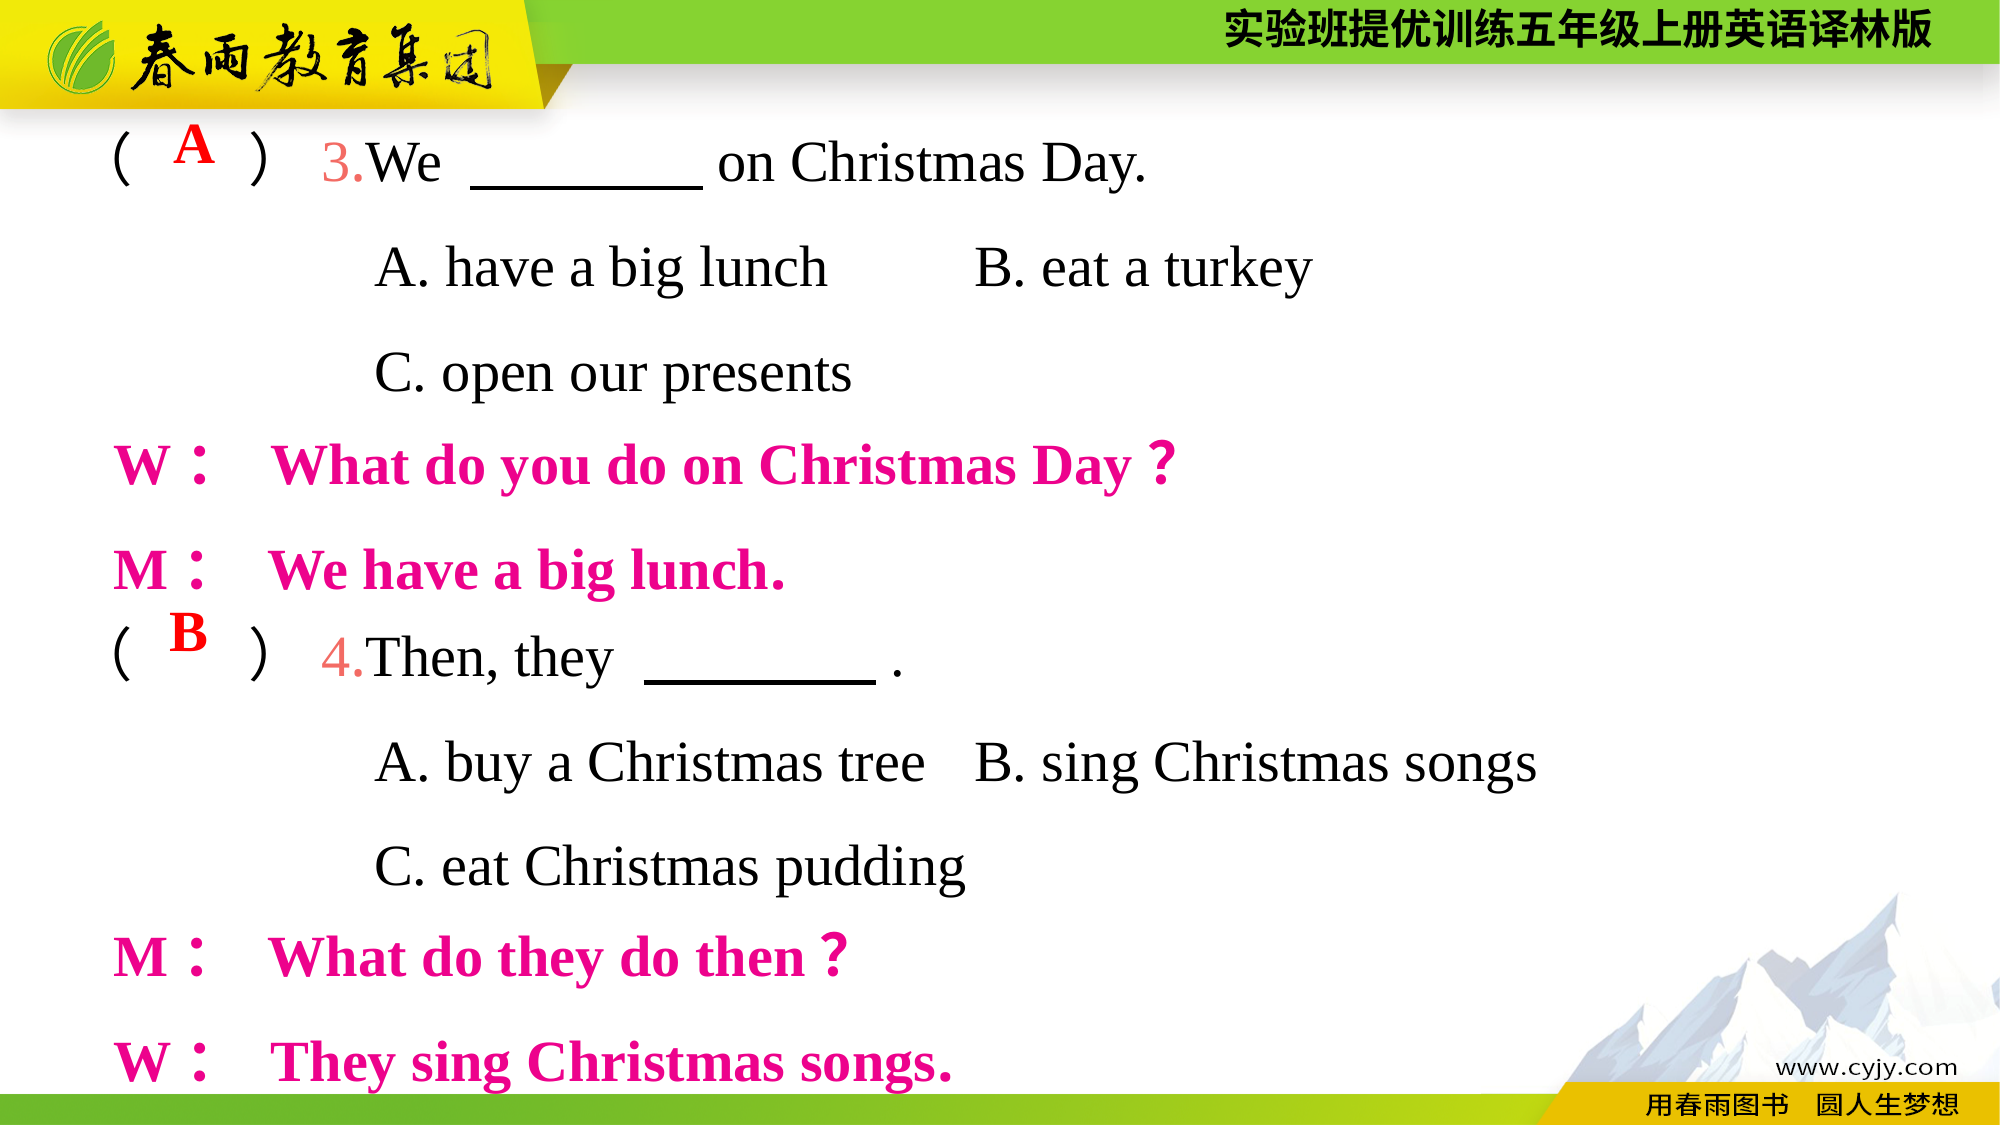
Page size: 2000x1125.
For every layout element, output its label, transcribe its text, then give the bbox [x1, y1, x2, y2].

text_box A [158, 97, 231, 183]
text_box B [154, 586, 224, 671]
text_box M： What do they do then？ W： They sing Christmas songs. [98, 875, 1098, 1100]
text_box W： What do you do on Christmas Day？ M： We have a big lunch. [98, 383, 1319, 609]
list （ ）3.We on Christmas Day. A. have a big lunch B. eat a turkey C. open our presents （ ）4.Then, they . A. buy a Christmas tree B. sing Christmas songs C. eat Christmas pudding [59, 80, 1944, 914]
picture [0, 0, 2000, 1125]
